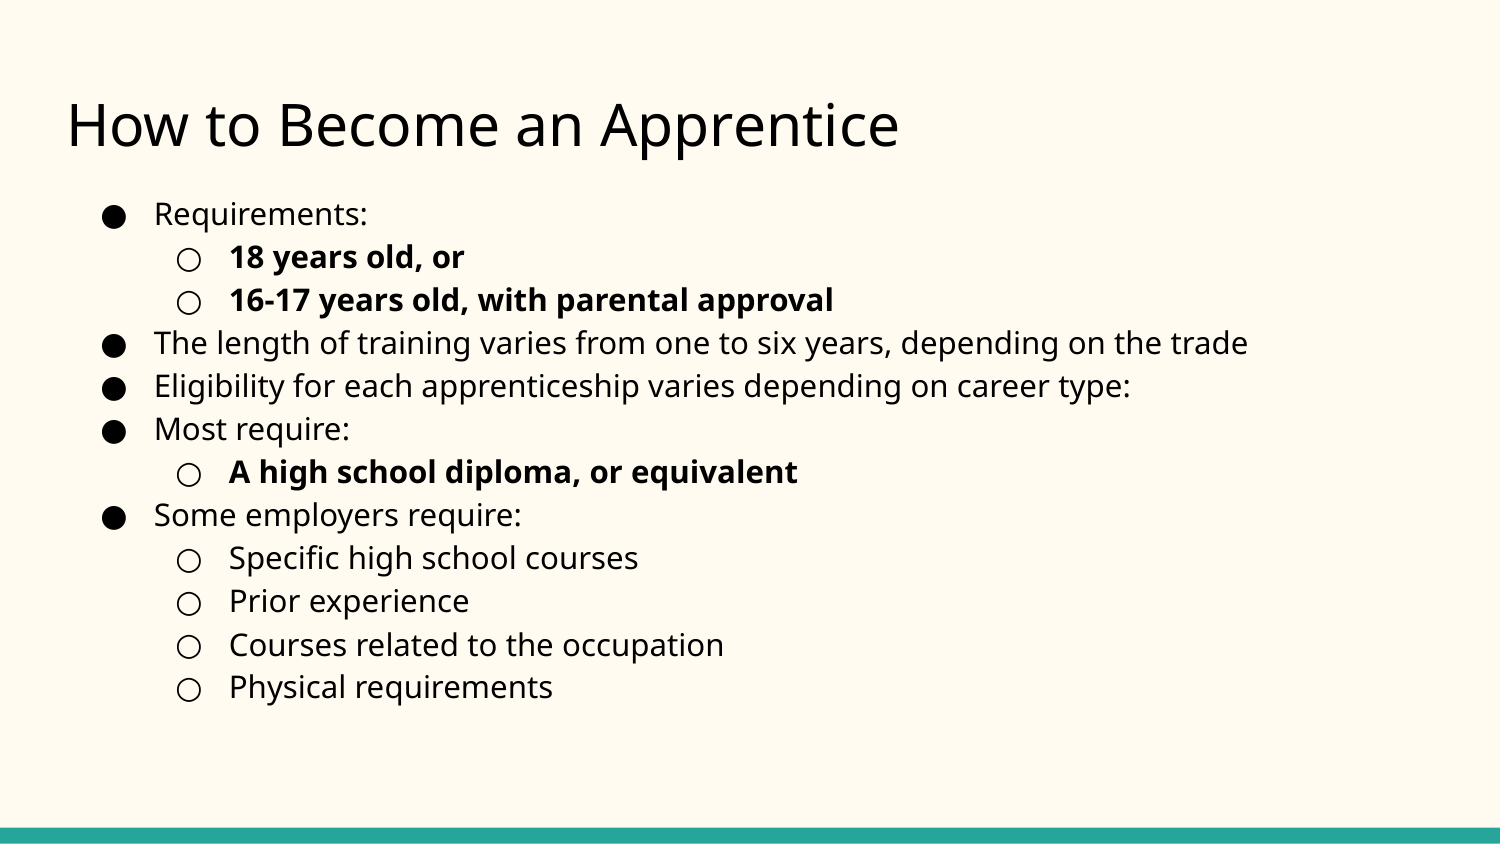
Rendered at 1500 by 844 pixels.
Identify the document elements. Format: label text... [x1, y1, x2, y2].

title How to Become an Apprentice [51, 72, 1449, 174]
list Requirements: 18 years old, or 16-17 years old, with parental approval The length of training varies from one to six years, depending on the trade Eligibility for each apprenticeship varies depending on career type: Most require: A high school diploma, or equivalent Some employers require: Specific high school courses Prior experience Courses related to the occupation Physical requirements [63, 173, 1462, 731]
